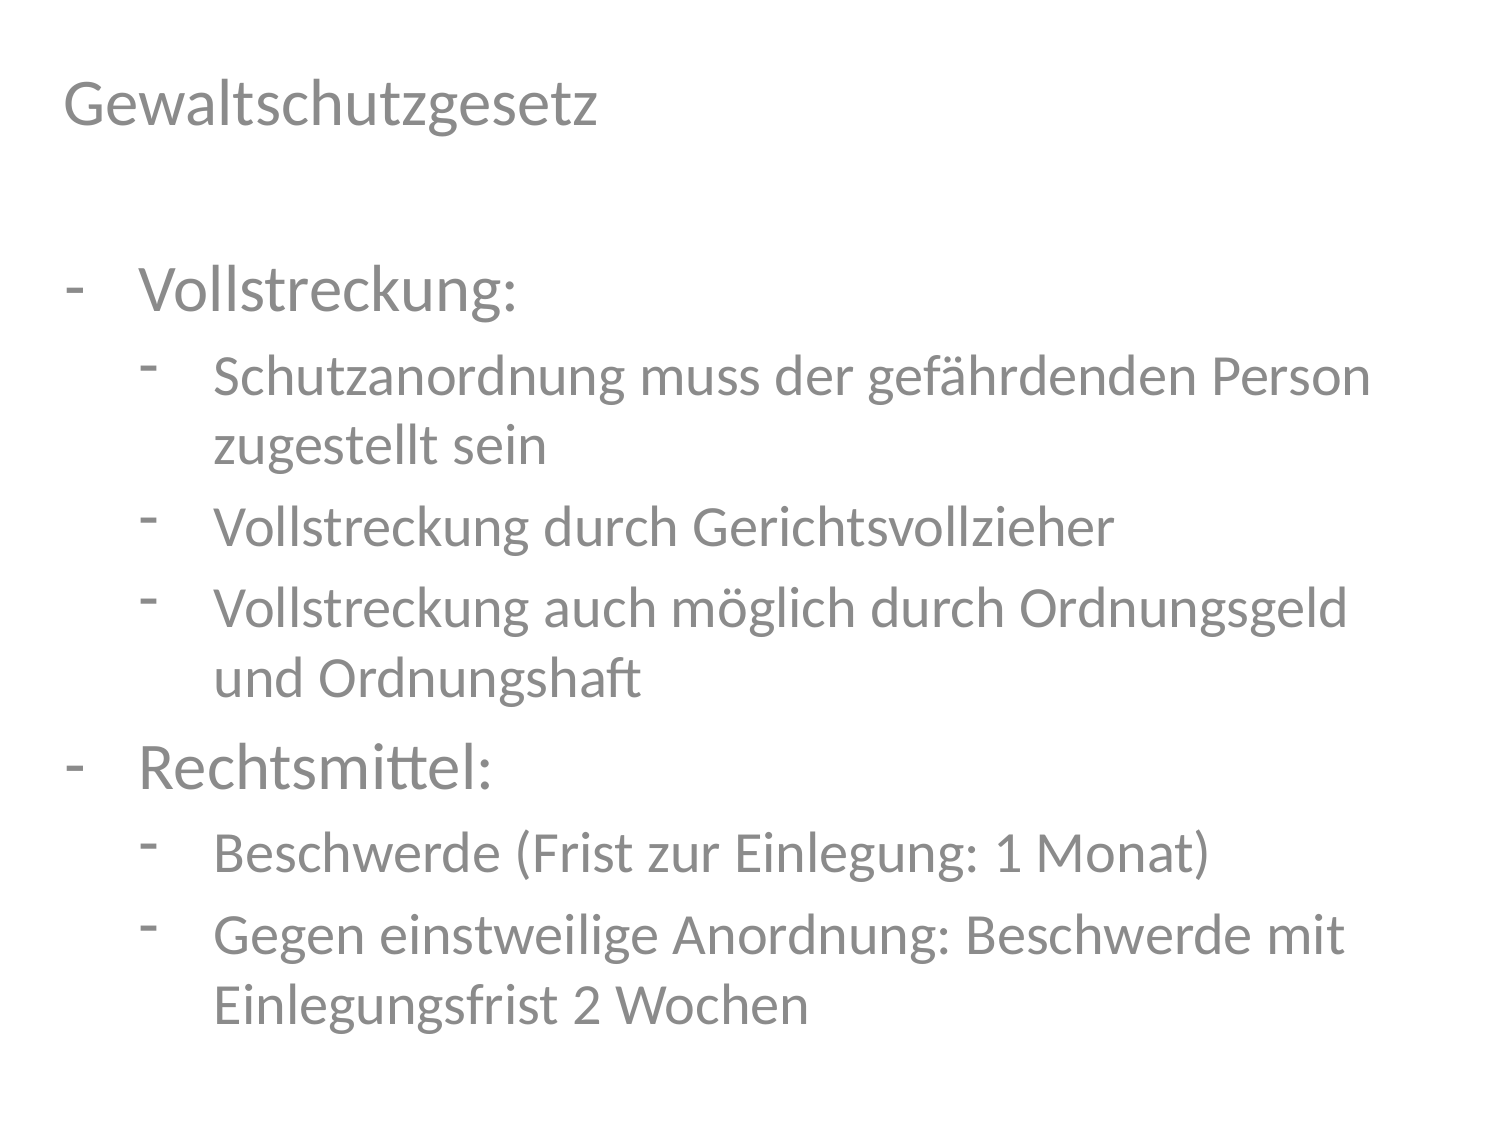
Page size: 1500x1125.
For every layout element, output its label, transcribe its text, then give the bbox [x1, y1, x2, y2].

subtitle Gewaltschutzgesetz Vollstreckung: Schutzanordnung muss der gefährdenden Person zugestellt sein Vollstreckung durch Gerichtsvollzieher Vollstreckung auch möglich durch Ordnungsgeld und Ordnungshaft Rechtsmittel: Beschwerde (Frist zur Einlegung: 1 Monat) Gegen einstweilige Anordnung: Beschwerde mit Einlegungsfrist 2 Wochen [48, 50, 1446, 1063]
